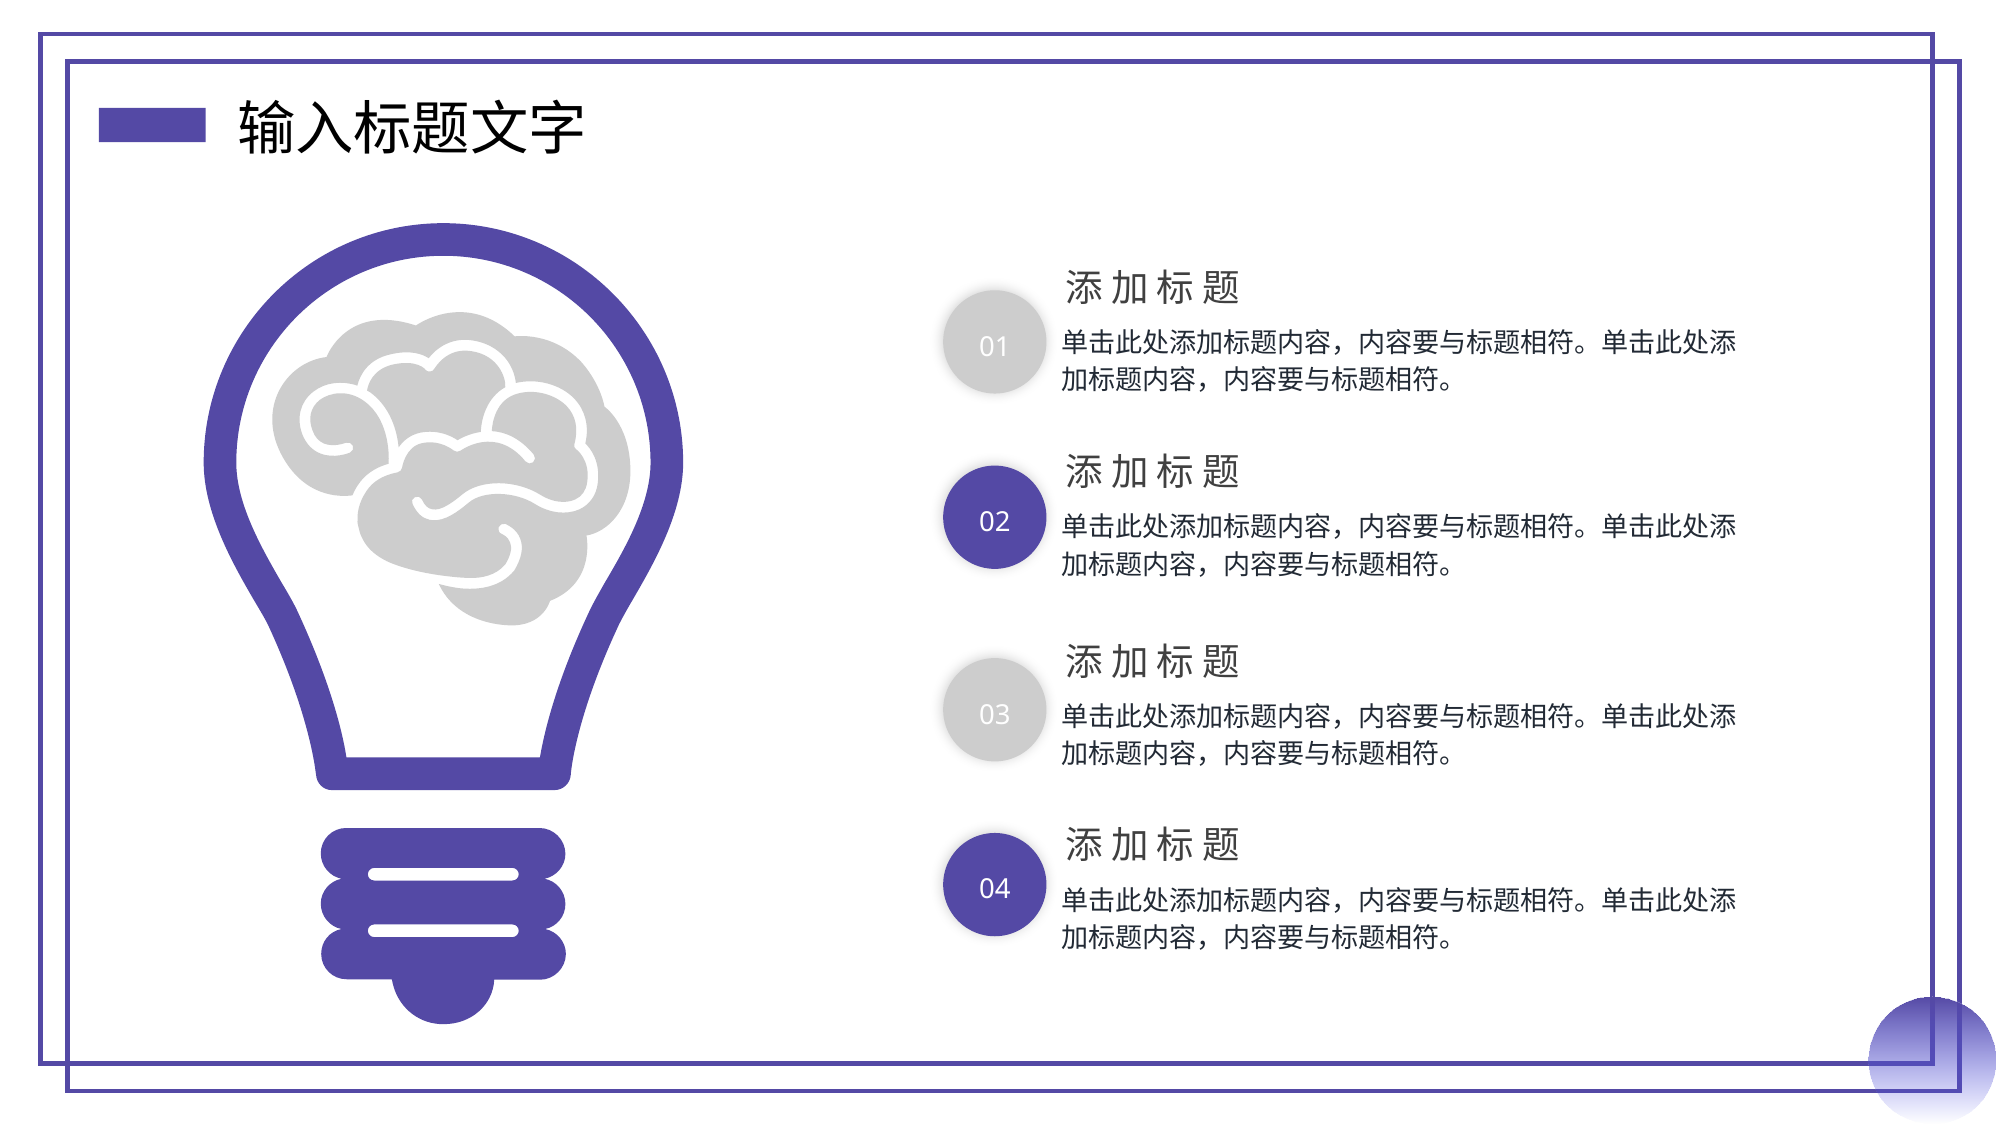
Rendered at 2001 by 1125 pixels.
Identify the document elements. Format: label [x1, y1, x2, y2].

text_box [320, 828, 566, 1025]
text_box [943, 256, 1770, 440]
text_box [943, 630, 1770, 814]
text_box [269, 627, 618, 791]
text_box [254, 289, 632, 627]
text_box [203, 316, 254, 601]
text_box [632, 315, 684, 601]
text_box [278, 223, 609, 289]
text_box [943, 440, 1770, 625]
text_box [943, 814, 1770, 999]
